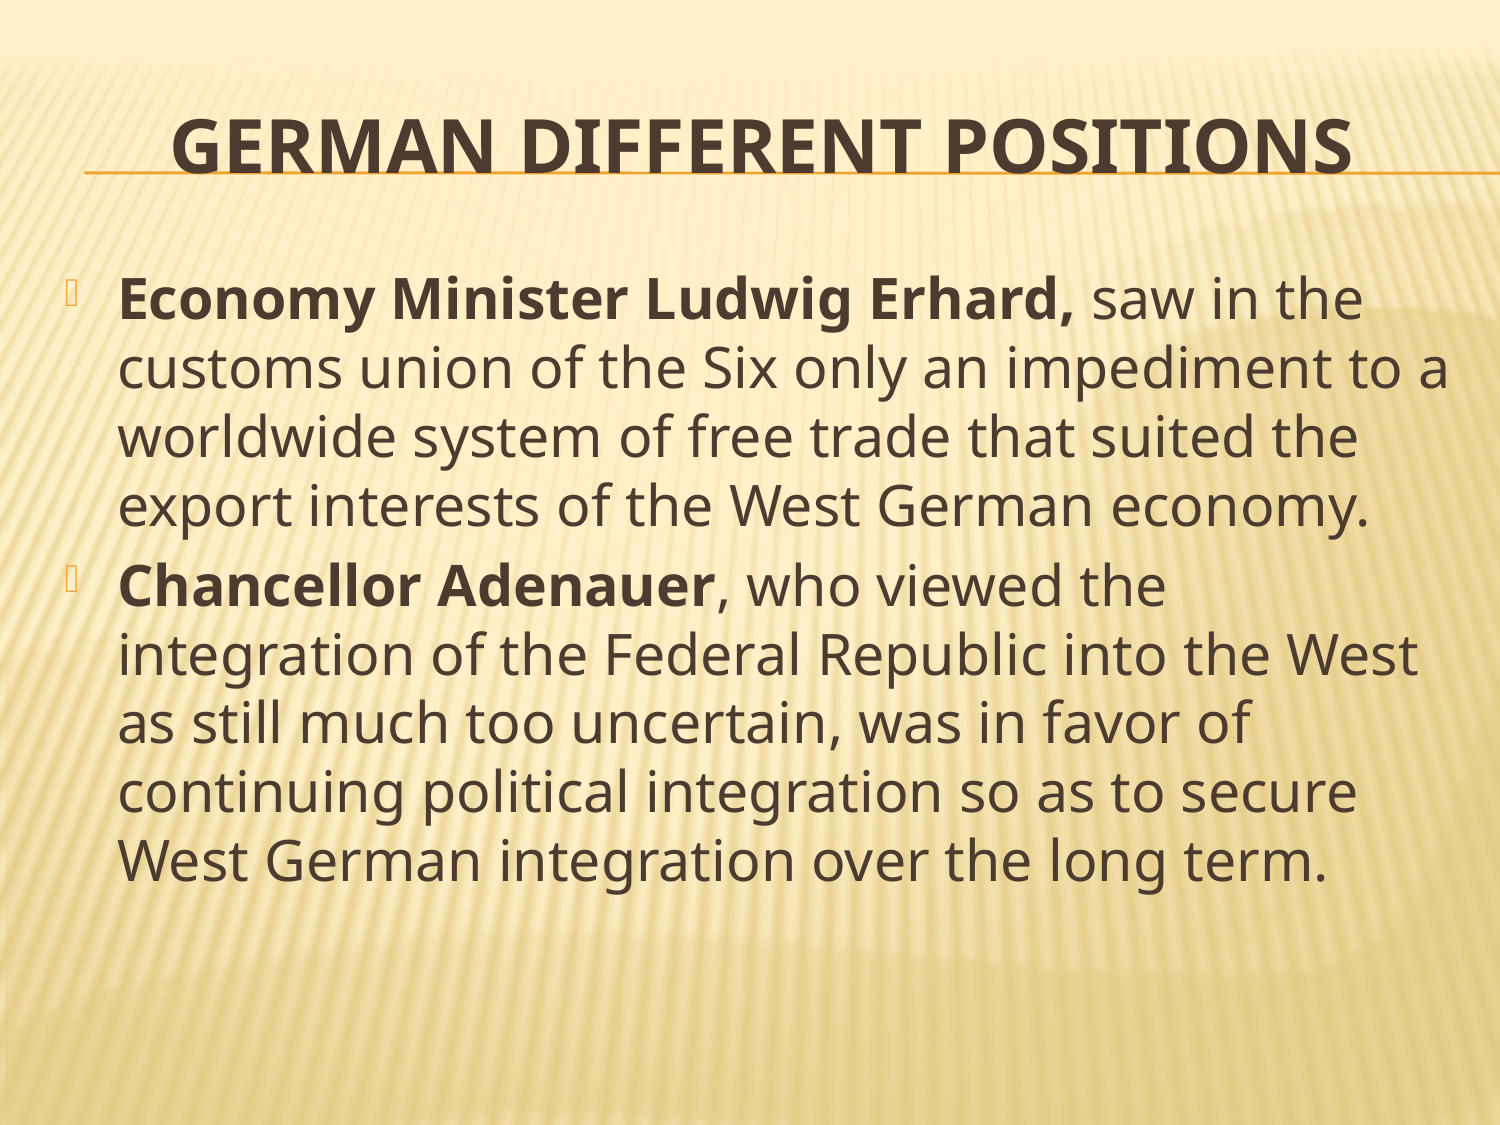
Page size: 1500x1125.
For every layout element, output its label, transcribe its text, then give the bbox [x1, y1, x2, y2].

list Economy Minister Ludwig Erhard, saw in the customs union of the Six only an impediment to a worldwide system of free trade that suited the export interests of the West German economy. Chancellor Adenauer, who viewed the integration of the Federal Republic into the West as still much too uncertain, was in favor of continuing political integration so as to secure West German integration over the long term. [50, 254, 1475, 998]
title GERMAN DIFFERENT POSITIONS [50, 75, 1475, 213]
